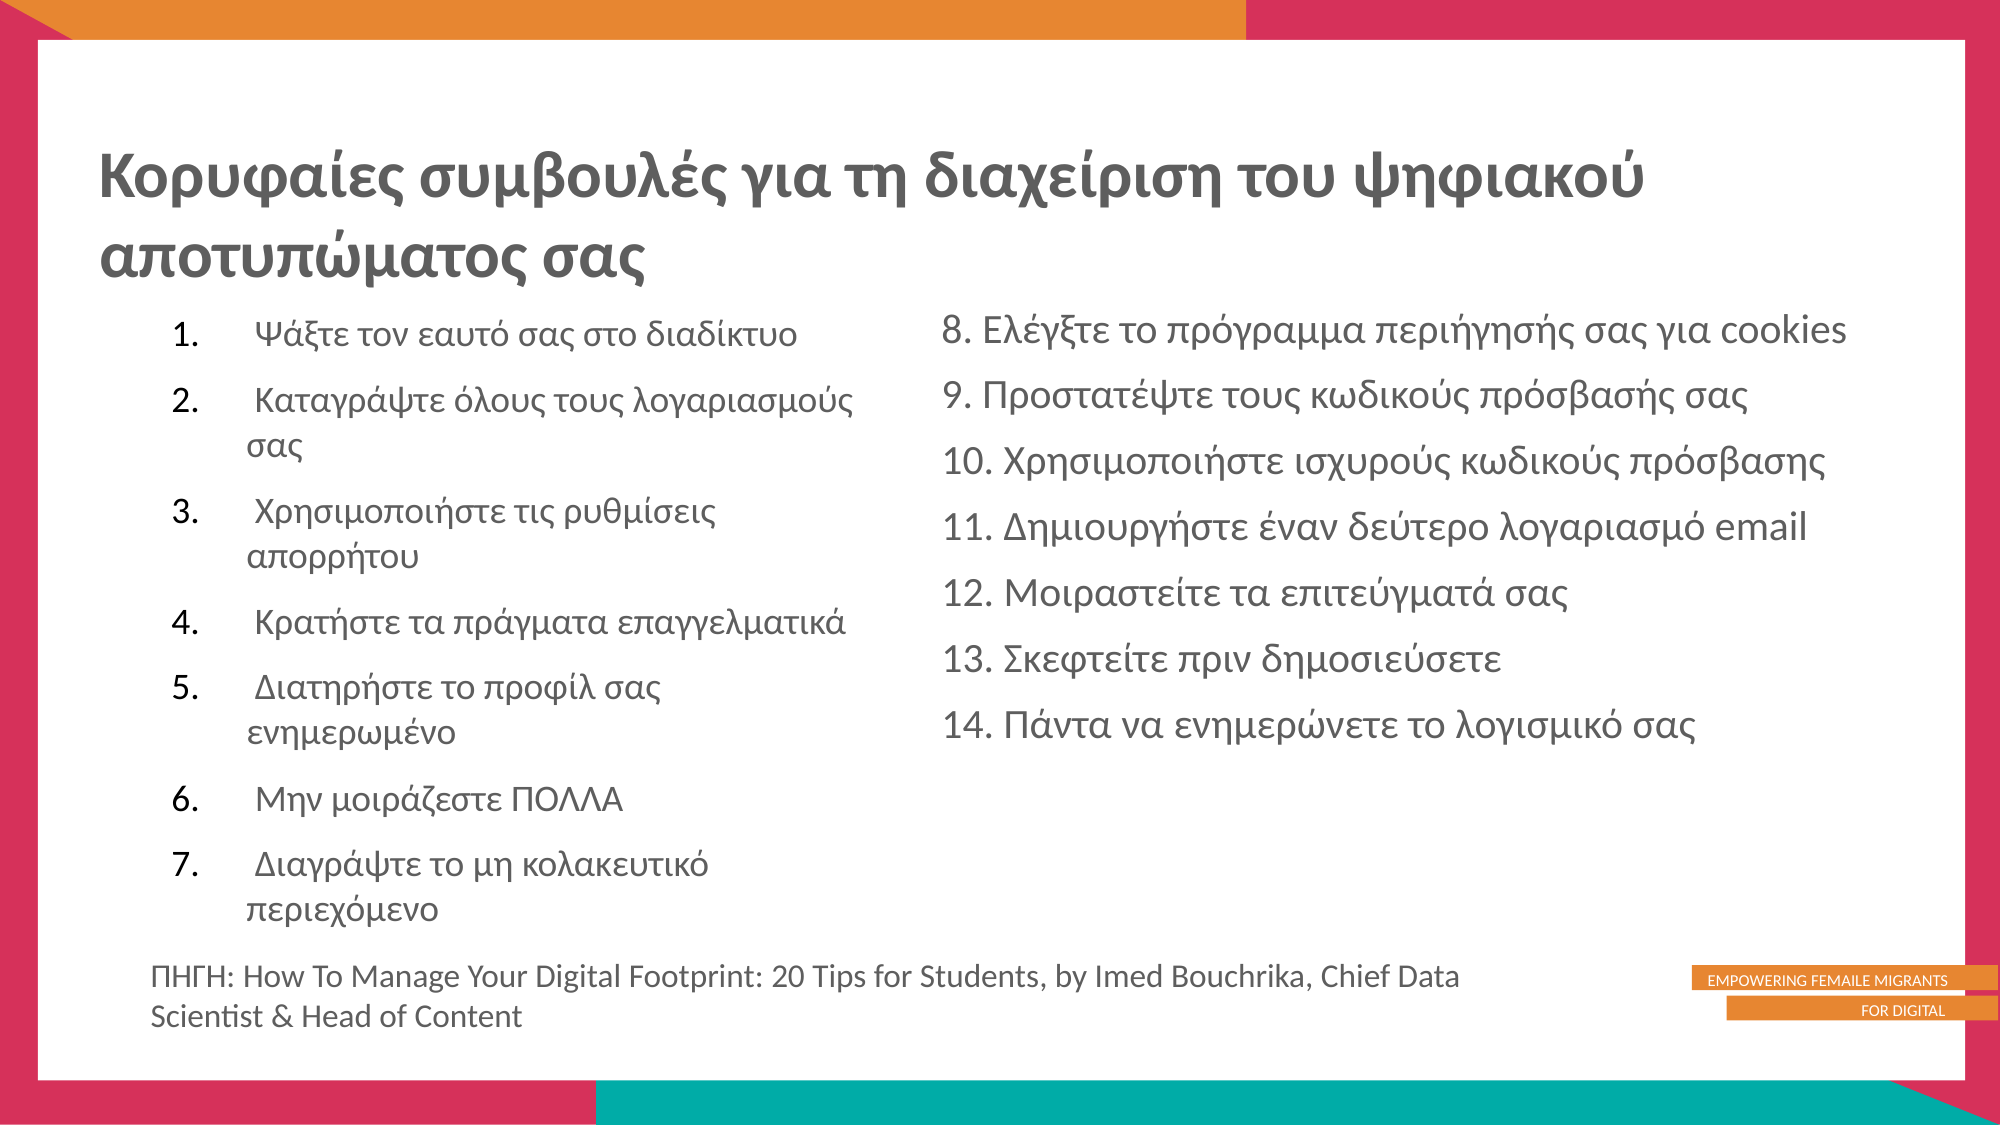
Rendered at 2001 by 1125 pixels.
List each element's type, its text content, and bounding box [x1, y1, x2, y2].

text_box Ψάξτε τον εαυτό σας στο διαδίκτυο Καταγράψτε όλους τους λογαριασμούς σας Χρησιμοποιήστε τις ρυθμίσεις απορρήτου Κρατήστε τα πράγματα επαγγελματικά Διατηρήστε το προφίλ σας ενημερωμένο Μην μοιράζεστε ΠΟΛΛΆ Διαγράψτε το μη κολακευτικό περιεχόμενο [156, 301, 875, 882]
text_box 8. Ελέγξτε το πρόγραμμα περιήγησής σας για cookies 9. Προστατέψτε τους κωδικούς πρόσβασής σας 10. Χρησιμοποιήστε ισχυρούς κωδικούς πρόσβασης 11. Δημιουργήστε έναν δεύτερο λογαριασμό email 12. Μοιραστείτε τα επιτεύγματά σας 13. Σκεφτείτε πριν δημοσιεύσετε 14. Πάντα να ενημερώνετε το λογισμικό σας [926, 299, 1927, 755]
text_box ΠΗΓΗ: How To Manage Your Digital Footprint: 20 Tips for Students, by Imed Bouchrika, Chief Data Scientist & Head of Content [135, 947, 1491, 1042]
text_box Κορυφαίες συμβουλές για τη διαχείριση του ψηφιακού αποτυπώματος σας [84, 123, 1918, 262]
